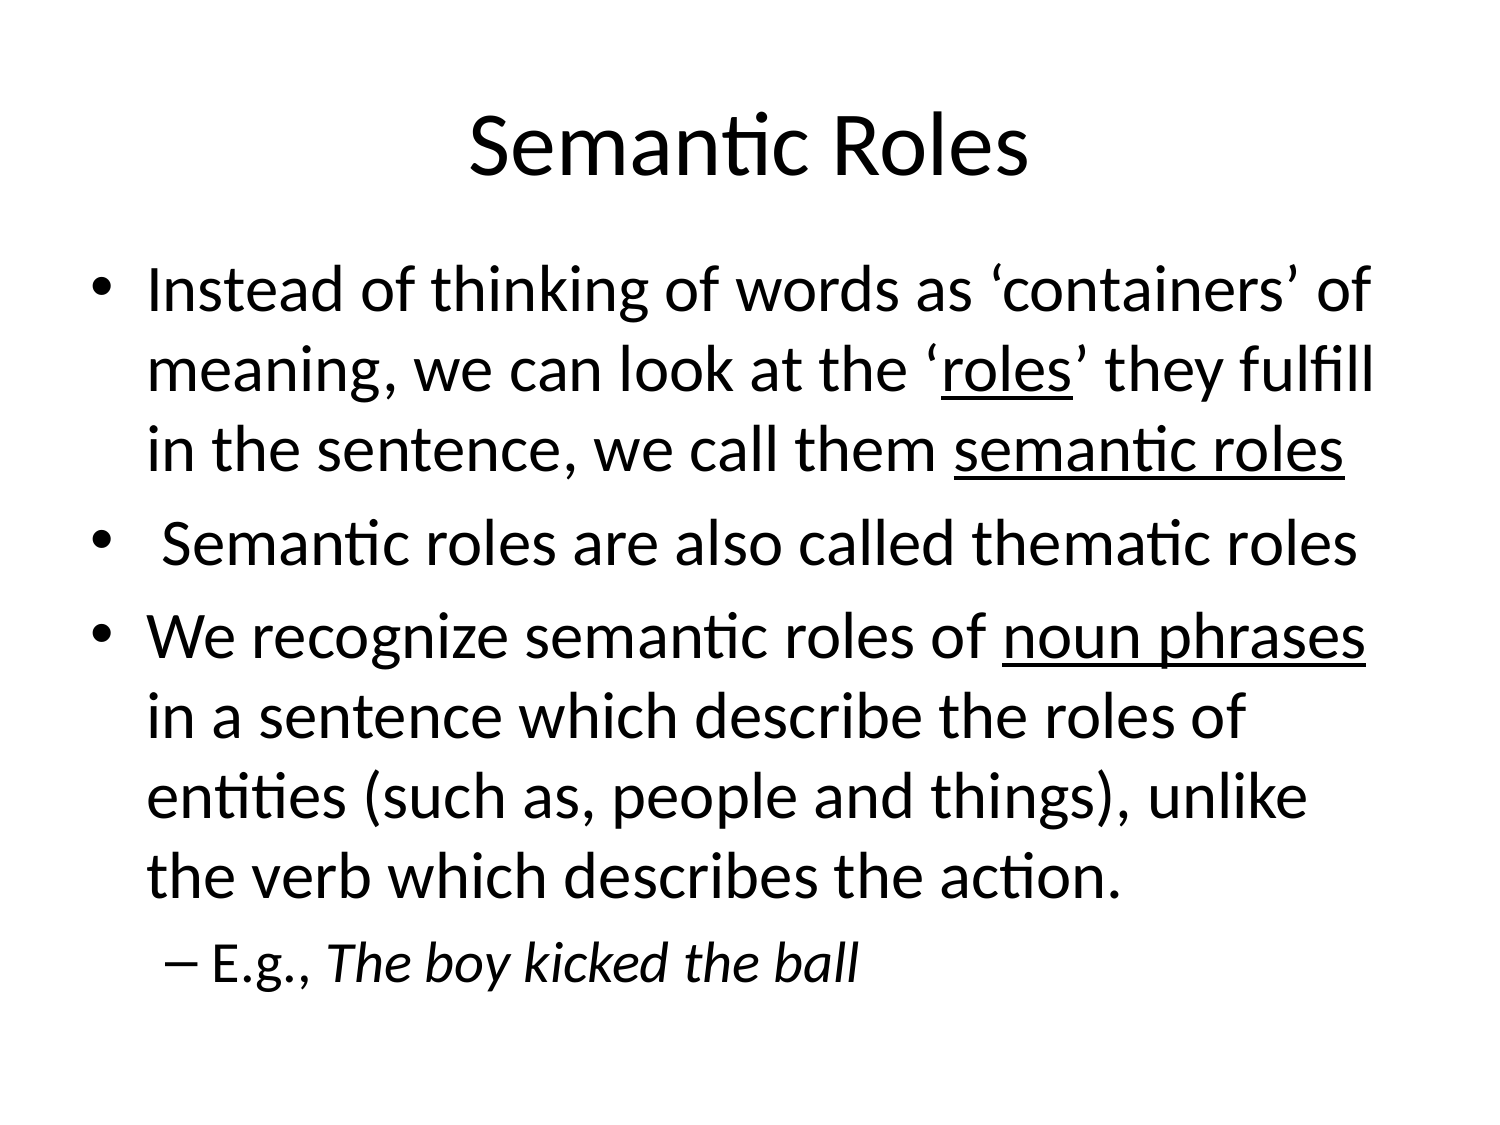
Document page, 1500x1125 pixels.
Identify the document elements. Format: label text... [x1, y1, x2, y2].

list Instead of thinking of words as ‘containers’ of meaning, we can look at the ‘roles’ they fulfill in the sentence, we call them semantic roles Semantic roles are also called thematic roles We recognize semantic roles of noun phrases in a sentence which describe the roles of entities (such as, people and things), unlike the verb which describes the action. E.g., The boy kicked the ball [75, 237, 1425, 1100]
title Semantic Roles [75, 45, 1425, 233]
